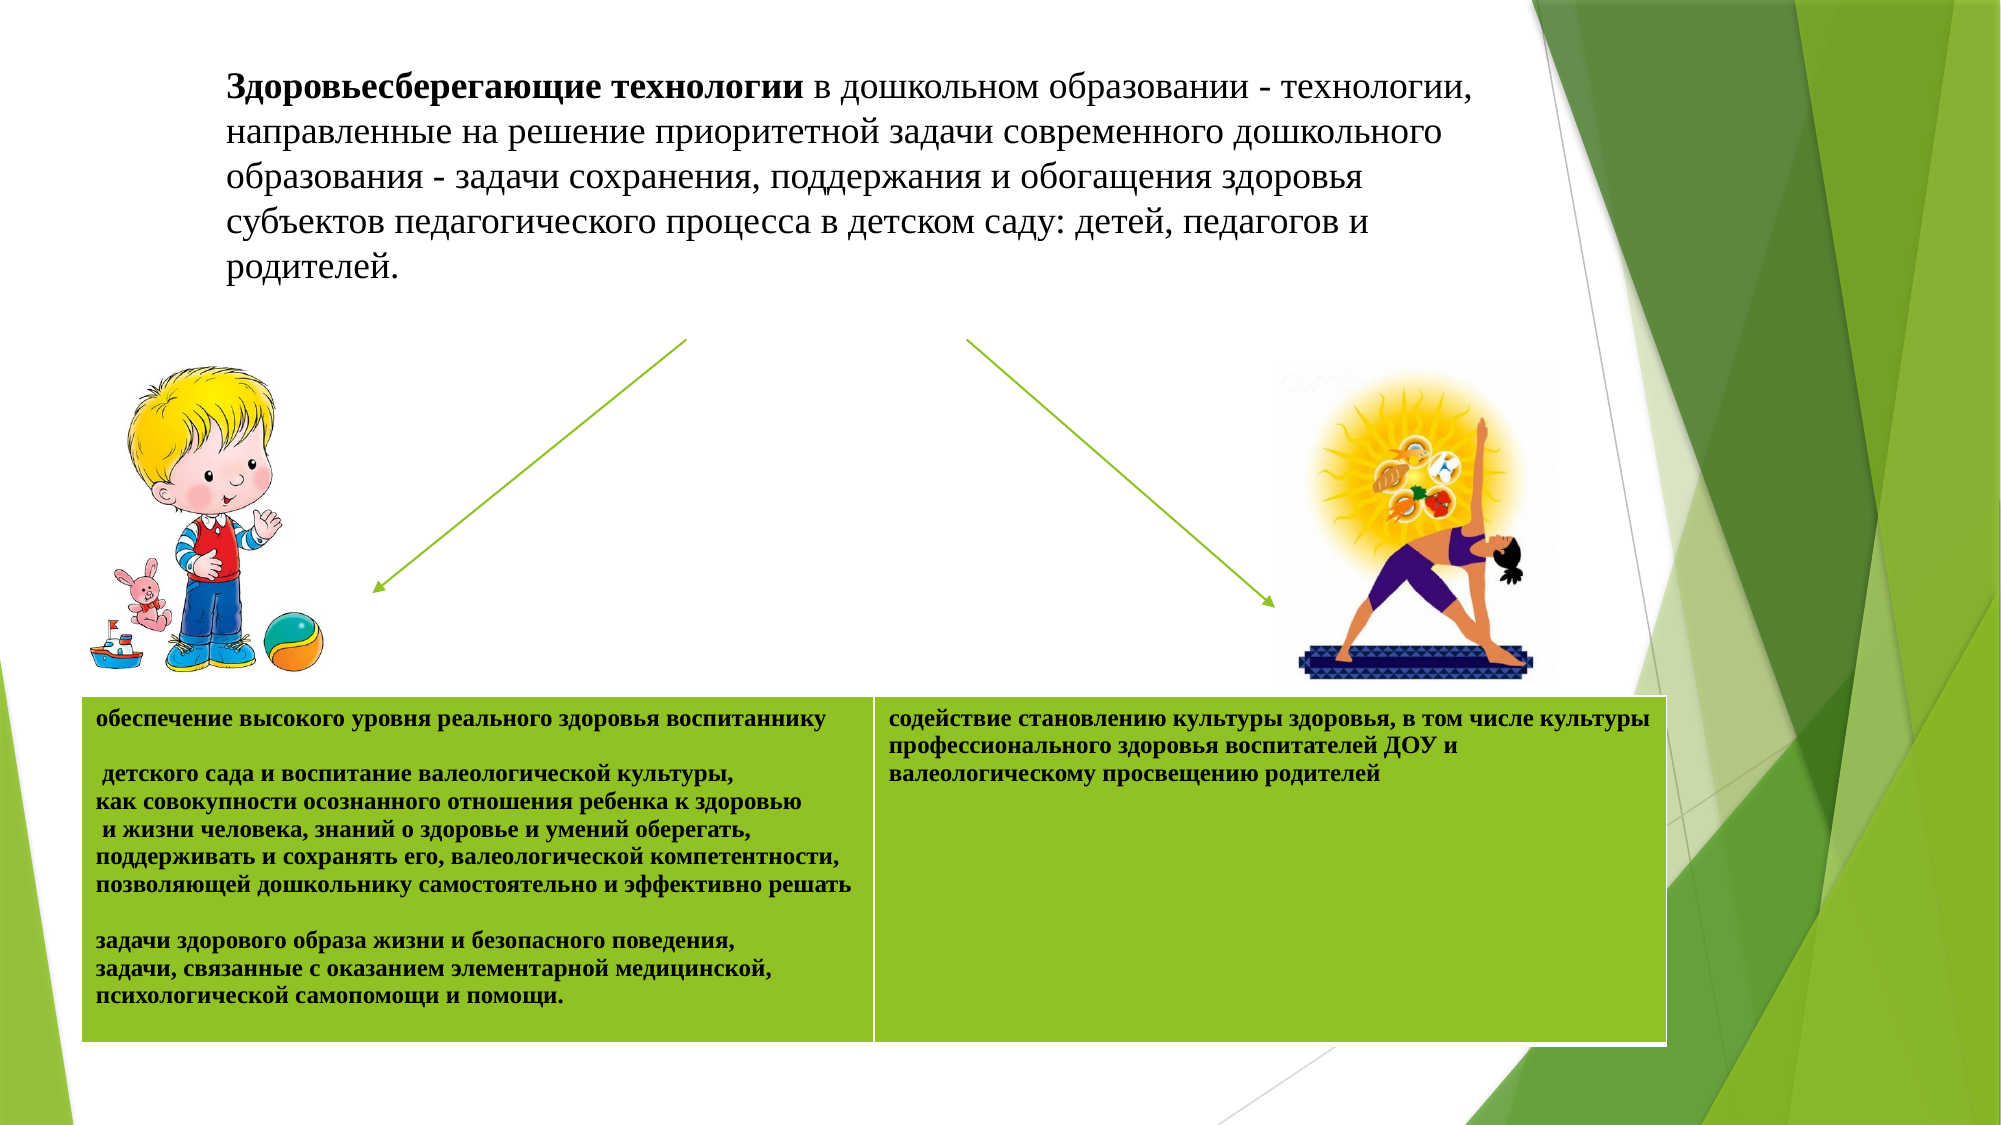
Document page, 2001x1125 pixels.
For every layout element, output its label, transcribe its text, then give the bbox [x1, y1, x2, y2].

picture [1274, 362, 1557, 683]
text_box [966, 339, 1276, 609]
table_header обеспечение высокого уровня реального здоровья воспитаннику детского сада и воспитание валеологической культуры, как совокупности осознанного отношения ребенка к здоровью и жизни человека, знаний о здоровье и умений оберегать, поддерживать и сохранять его, валеологической компетентности, позволяющей дошкольнику самостоятельно и эффективно решать задачи здорового образа жизни и безопасного поведения, задачи, связанные с оказанием элементарной медицинской, психологической самопомощи и помощи. [82, 697, 873, 1042]
title Здоровьесберегающие технологии в дошкольном образовании - технологии, направленные на решение приоритетной задачи современного дошкольного образования - задачи сохранения, поддержания и обогащения здоровья субъектов педагогического процесса в детском саду: детей, педагогов и родителей. [210, 53, 1499, 302]
table_header содействие становлению культуры здоровья, в том числе культуры профессионального здоровья воспитателей ДОУ и валеологическому просвещению родителей [875, 697, 1666, 1042]
picture [80, 362, 337, 674]
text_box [371, 339, 687, 594]
